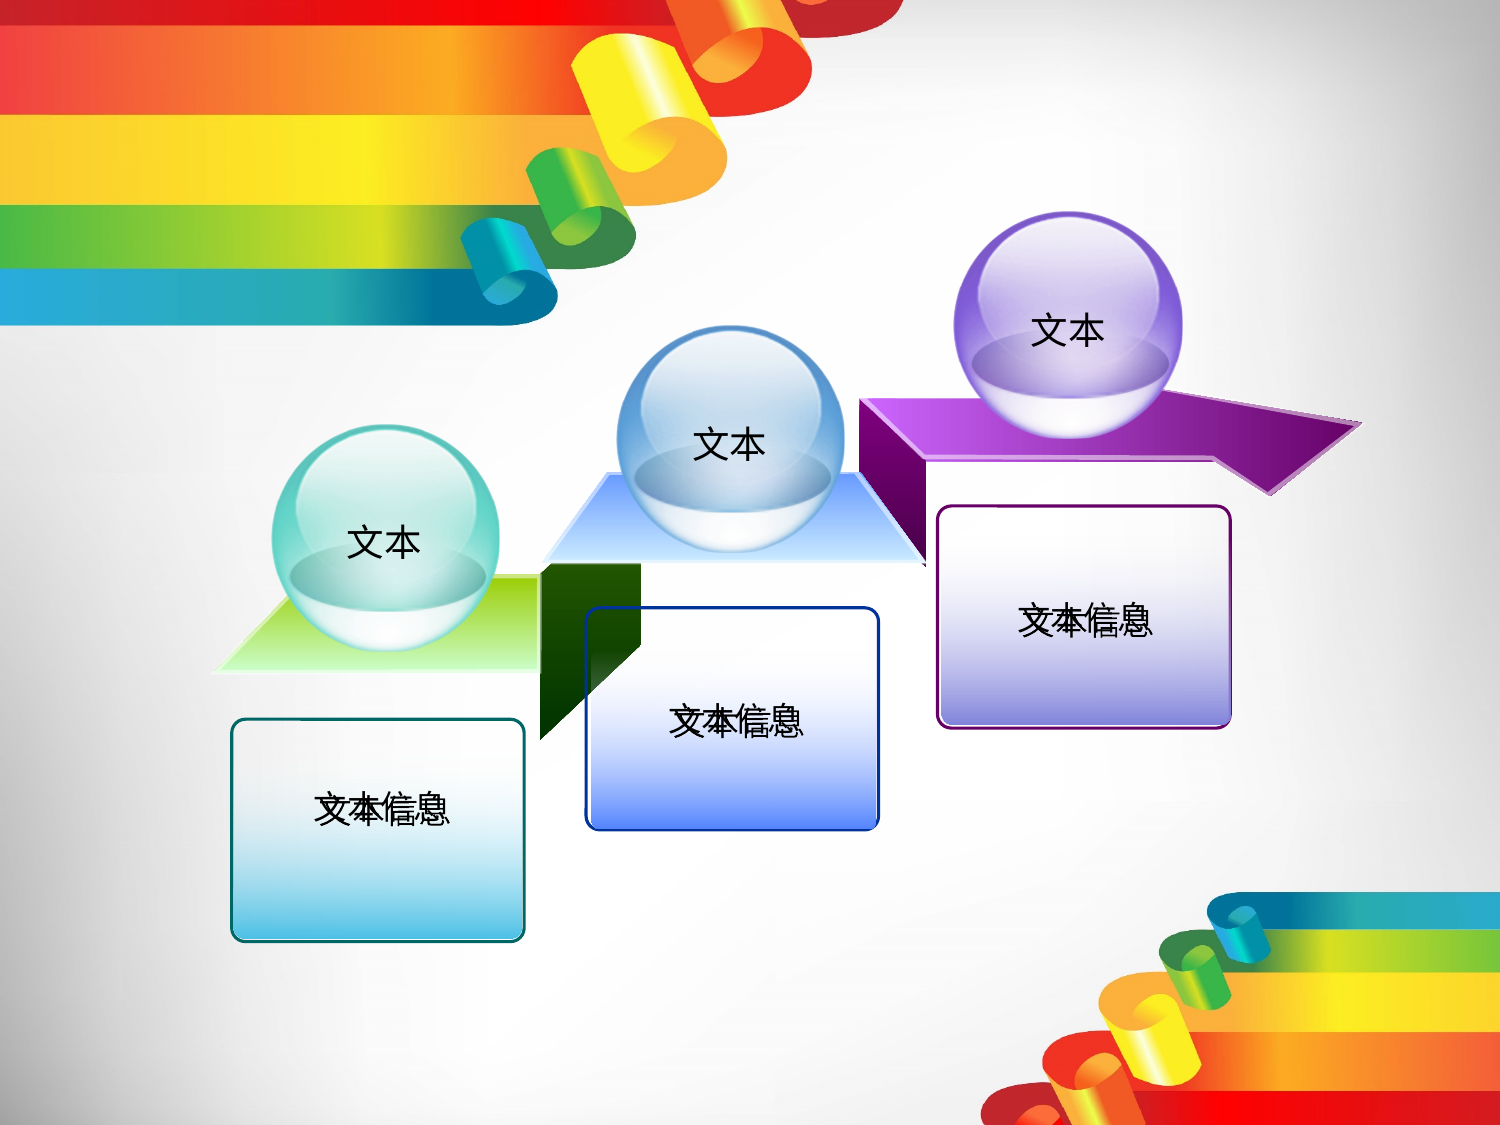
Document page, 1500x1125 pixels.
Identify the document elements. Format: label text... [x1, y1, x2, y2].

text_box [586, 607, 879, 830]
text_box [233, 751, 522, 939]
text_box [540, 564, 642, 740]
text_box 文本信息 [242, 766, 518, 834]
text_box 文本信息 [596, 678, 873, 746]
picture [0, 0, 1500, 1125]
text_box [591, 650, 875, 829]
text_box [941, 536, 1231, 725]
text_box [860, 392, 1360, 496]
text_box [214, 576, 540, 673]
text_box [859, 399, 926, 561]
text_box [923, 457, 1234, 474]
text_box 文本信息 [946, 578, 1222, 645]
text_box [541, 471, 927, 564]
text_box [937, 505, 1231, 729]
text_box [231, 719, 525, 942]
text_box [543, 471, 924, 563]
